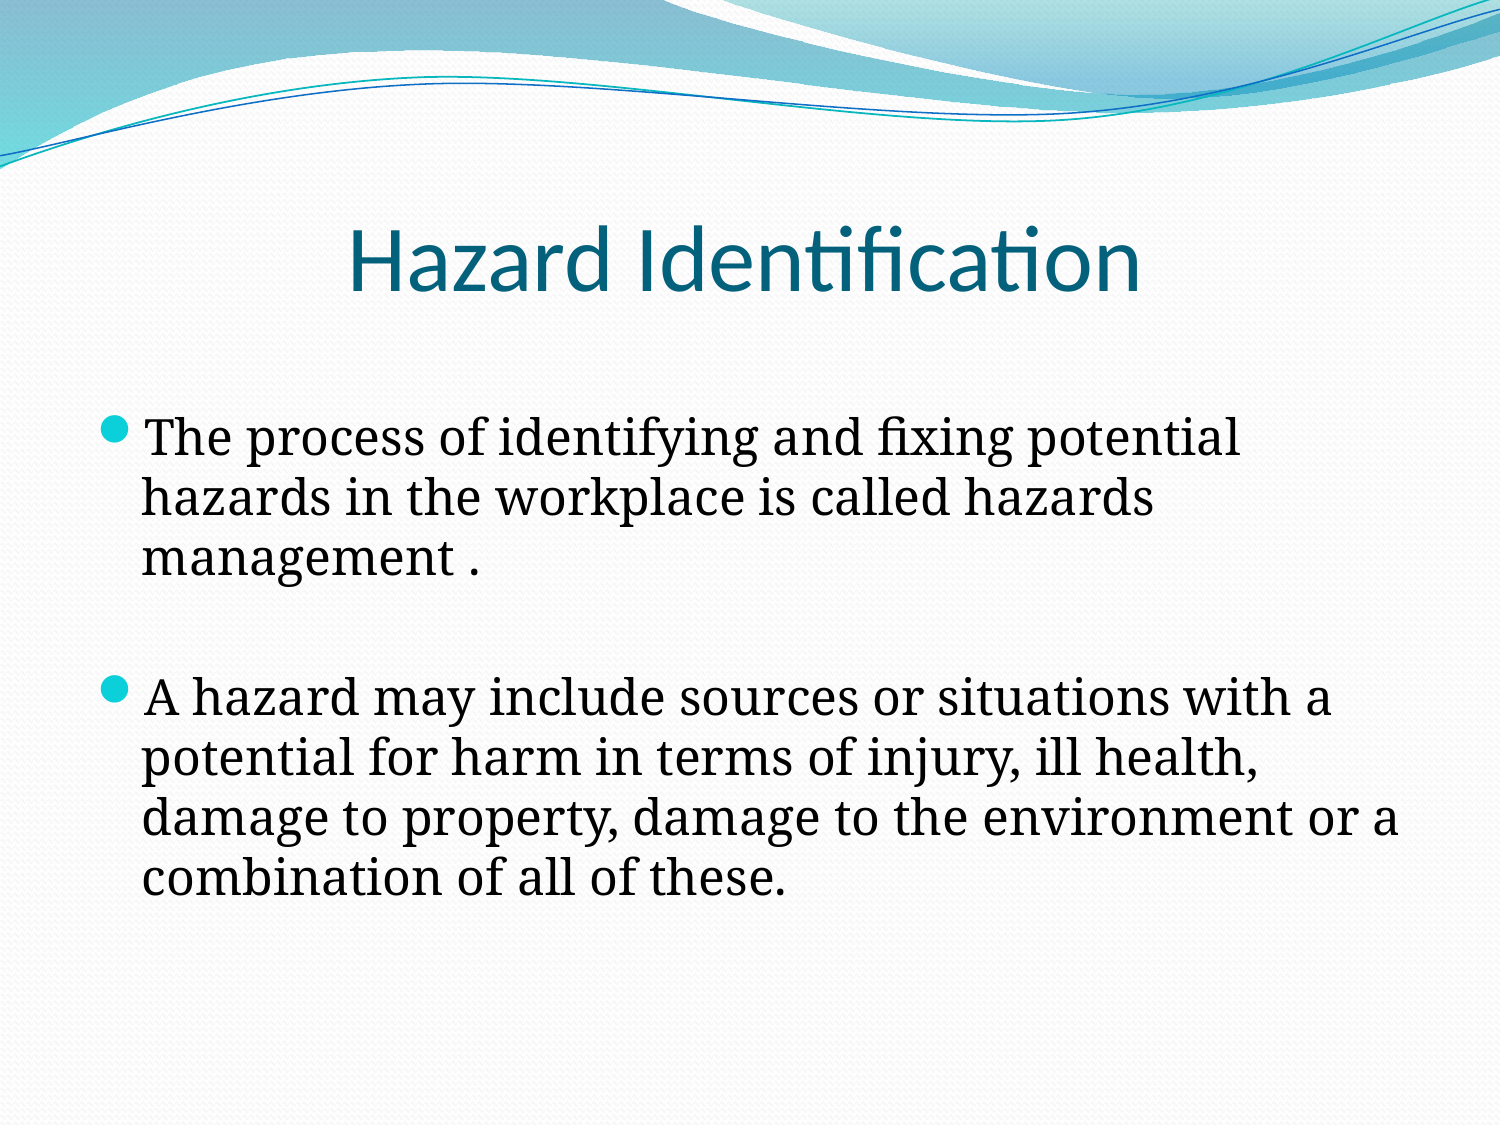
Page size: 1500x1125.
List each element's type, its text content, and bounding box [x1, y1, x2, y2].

title Hazard Identification [70, 187, 1421, 375]
list The process of identifying and fixing potential hazards in the workplace is called hazards management . A hazard may include sources or situations with a potential for harm in terms of injury, ill health, damage to property, damage to the environment or a combination of all of these. [82, 257, 1432, 978]
